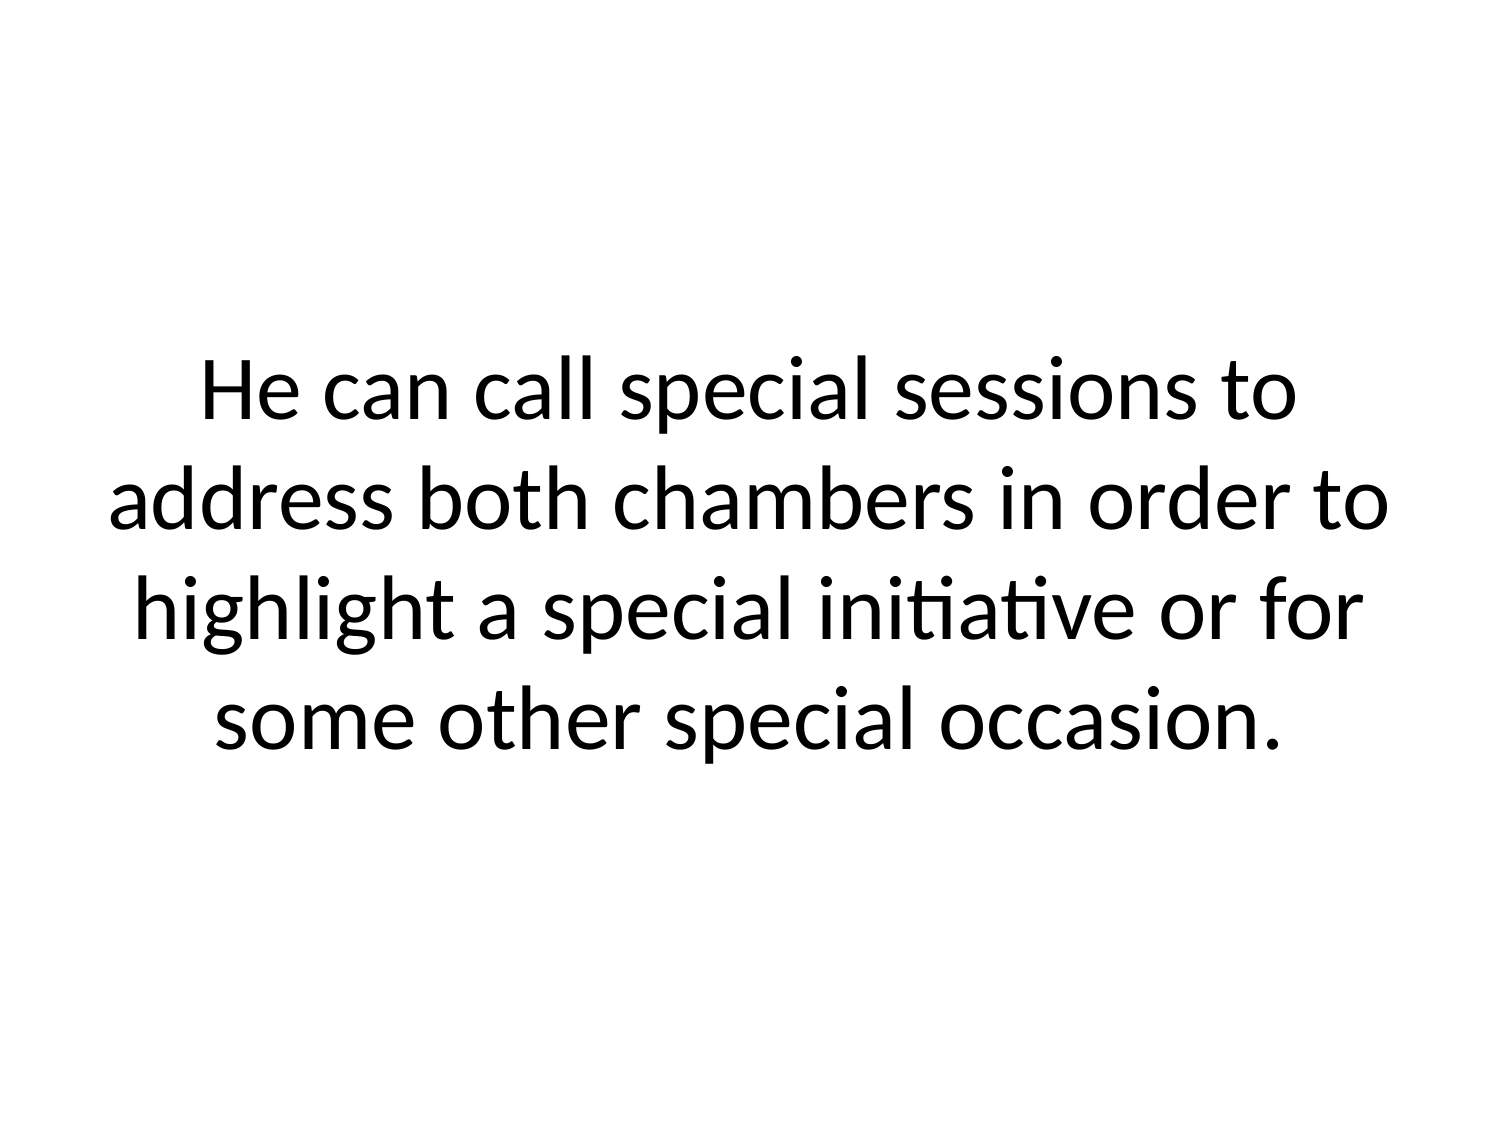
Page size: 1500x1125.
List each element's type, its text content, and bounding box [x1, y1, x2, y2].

title He can call special sessions to address both chambers in order to highlight a special initiative or for some other special occasion. [74, 44, 1426, 1051]
